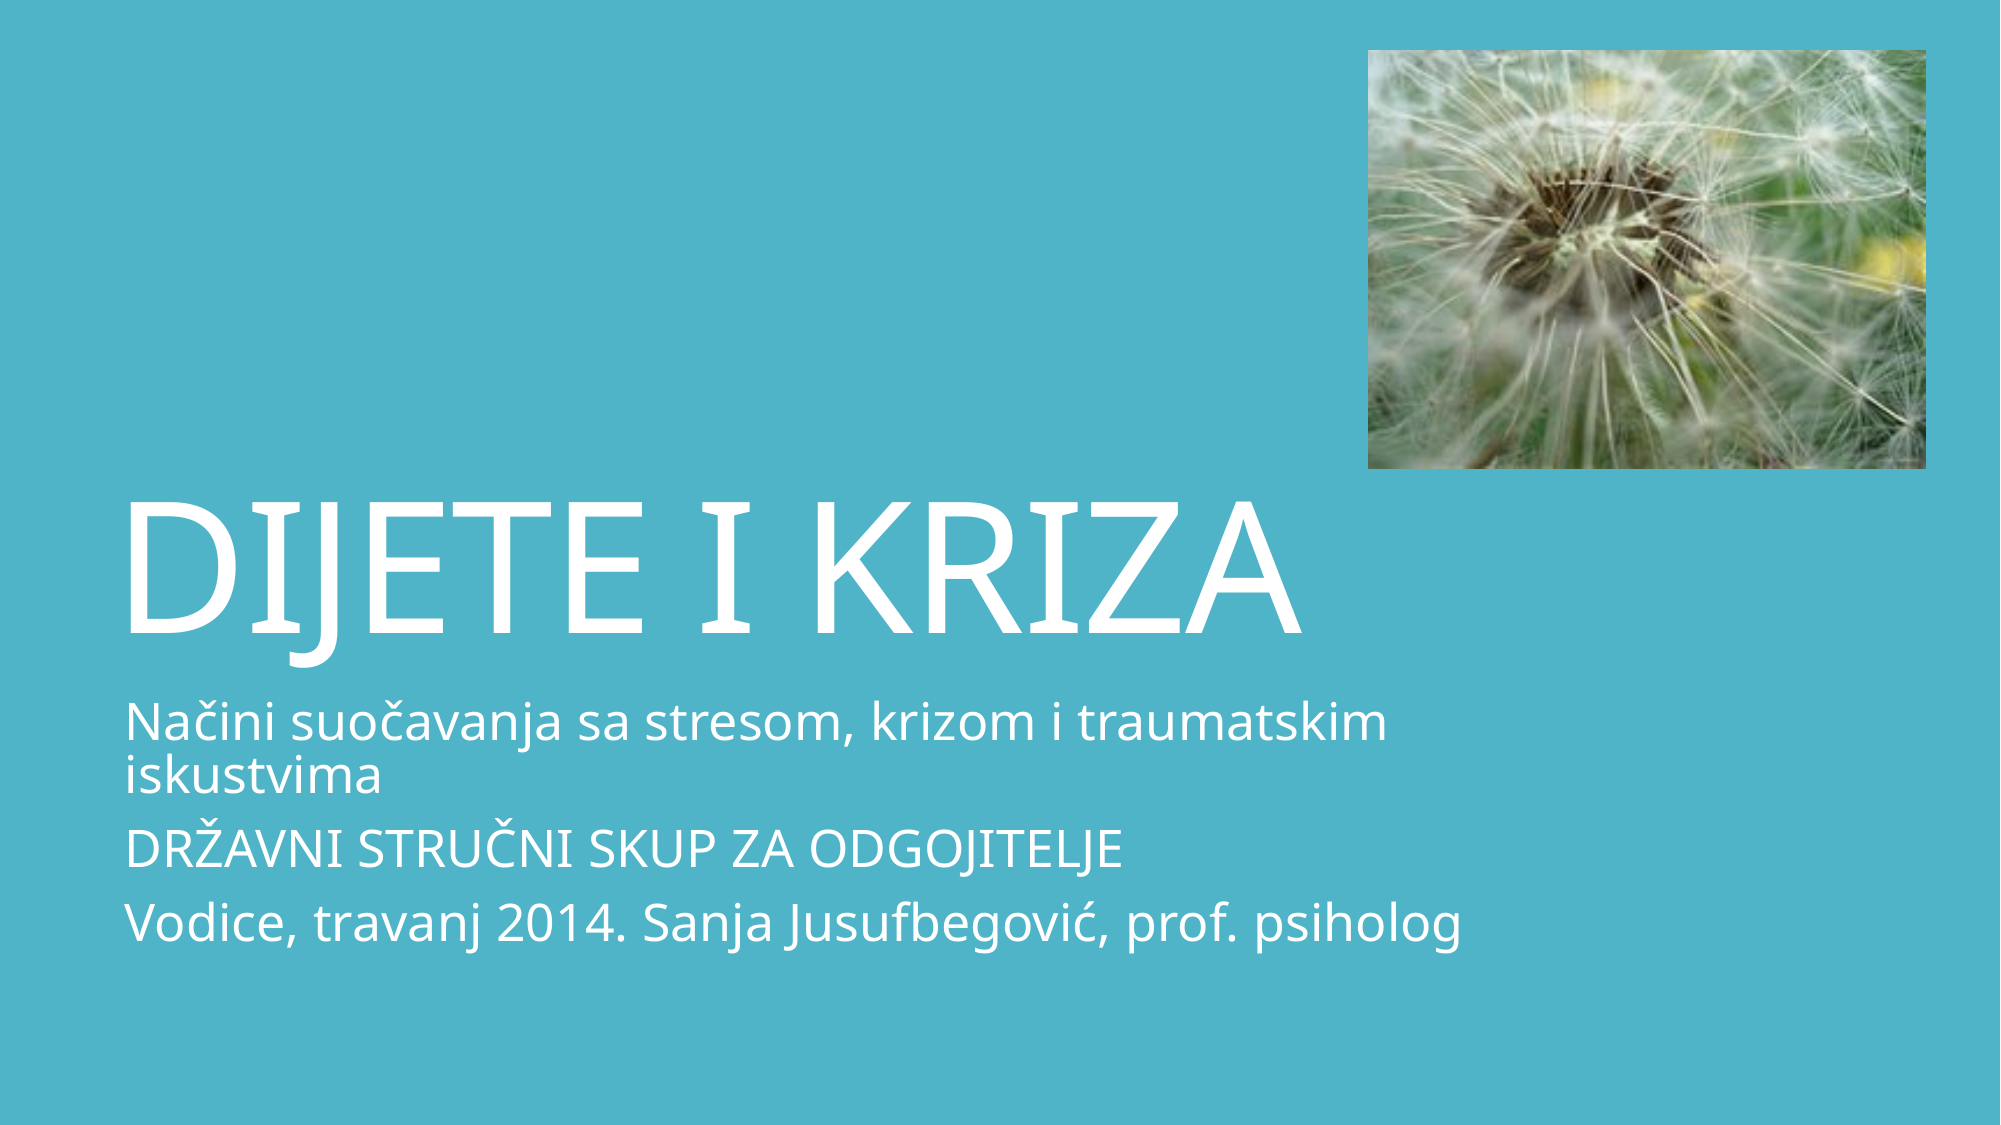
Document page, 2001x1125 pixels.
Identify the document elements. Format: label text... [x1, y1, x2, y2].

picture [1368, 50, 1926, 469]
subtitle Načini suočavanja sa stresom, krizom i traumatskim iskustvima DRŽAVNI STRUČNI SKUP ZA ODGOJITELJE Vodice, travanj 2014. Sanja Jusufbegović, prof. psiholog [109, 690, 1624, 961]
title DIJETE I KRIZA [98, 126, 1868, 677]
